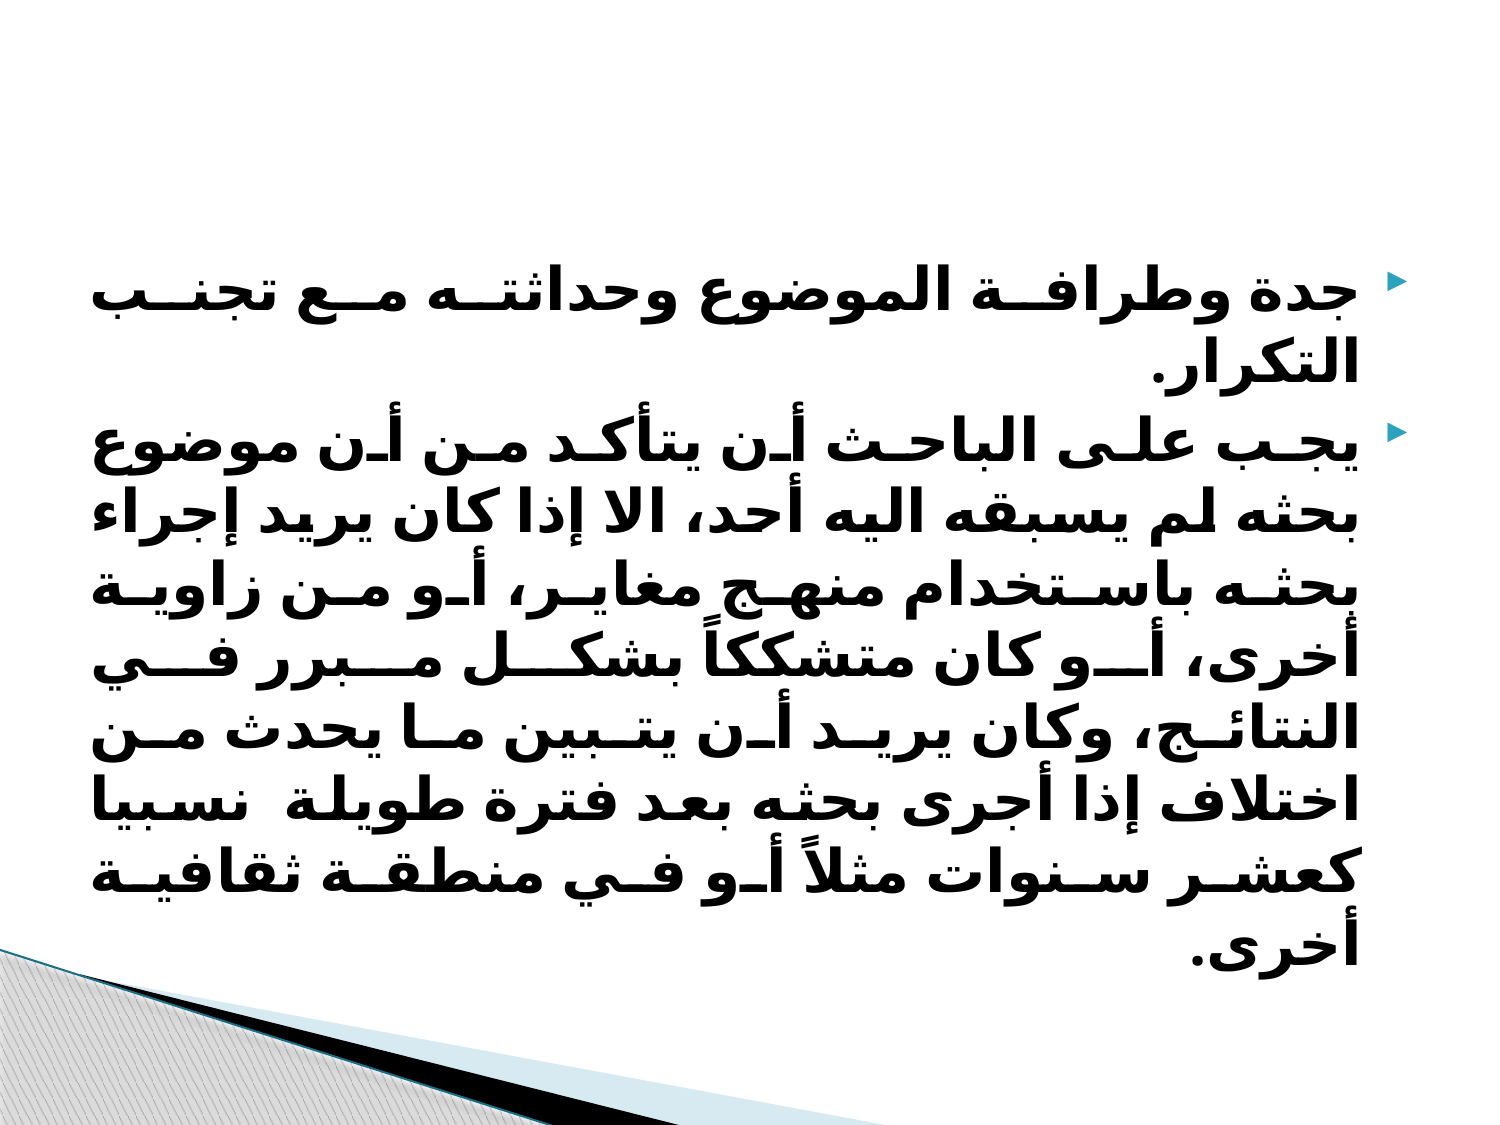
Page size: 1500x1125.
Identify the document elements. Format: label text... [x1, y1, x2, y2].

list جدة وطرافة الموضوع وحداثته مع تجنب التكرار. يجب على الباحث أن يتأكد من أن موضوع بحثه لم يسبقه اليه أحد، الا إذا كان يريد إجراء بحثه باستخدام منهج مغاير، أو من زاوية أخرى، أو كان متشككاً بشكل مبرر في النتائج، وكان يريد أن يتبين ما يحدث من اختلاف إذا أجرى بحثه بعد فترة طويلة نسبيا كعشر سنوات مثلاً أو في منطقة ثقافية أخرى. [75, 243, 1425, 986]
